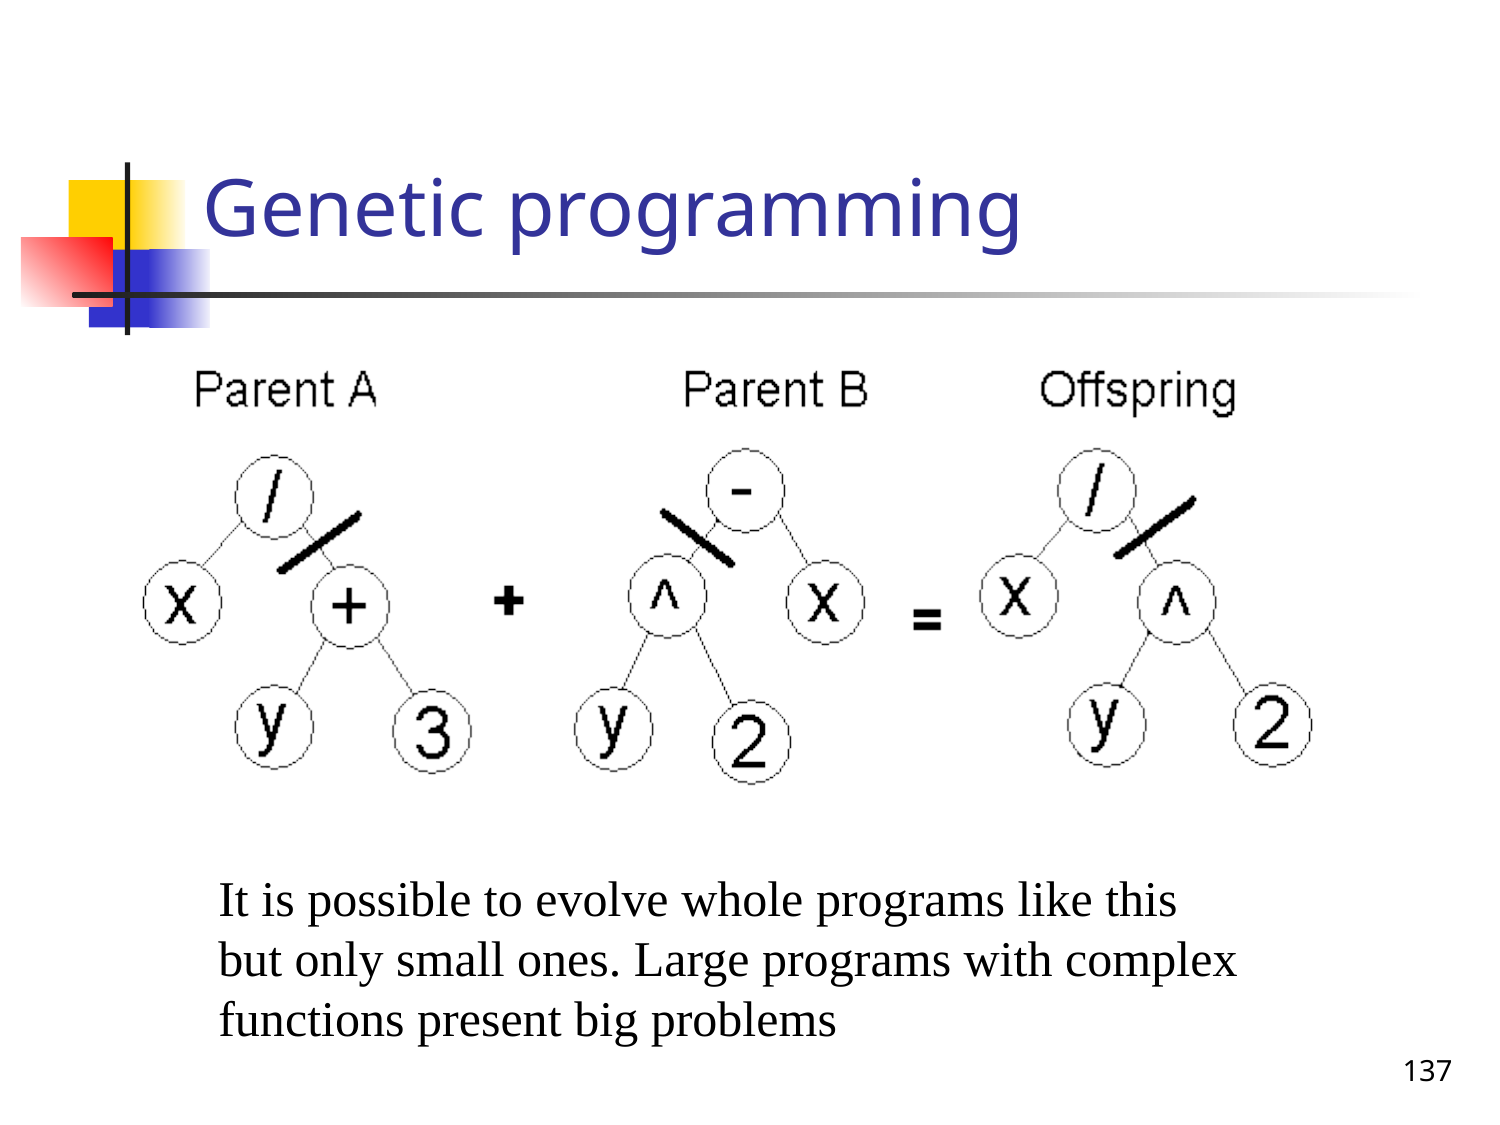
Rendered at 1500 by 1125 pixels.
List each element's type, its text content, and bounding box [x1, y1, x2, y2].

picture [135, 341, 1346, 806]
text_box It is possible to evolve whole programs like this but only small ones. Large programs with complex functions present big problems [203, 858, 1260, 1054]
title Genetic programming [187, 124, 1467, 260]
slide_number 137 [1154, 1023, 1468, 1100]
